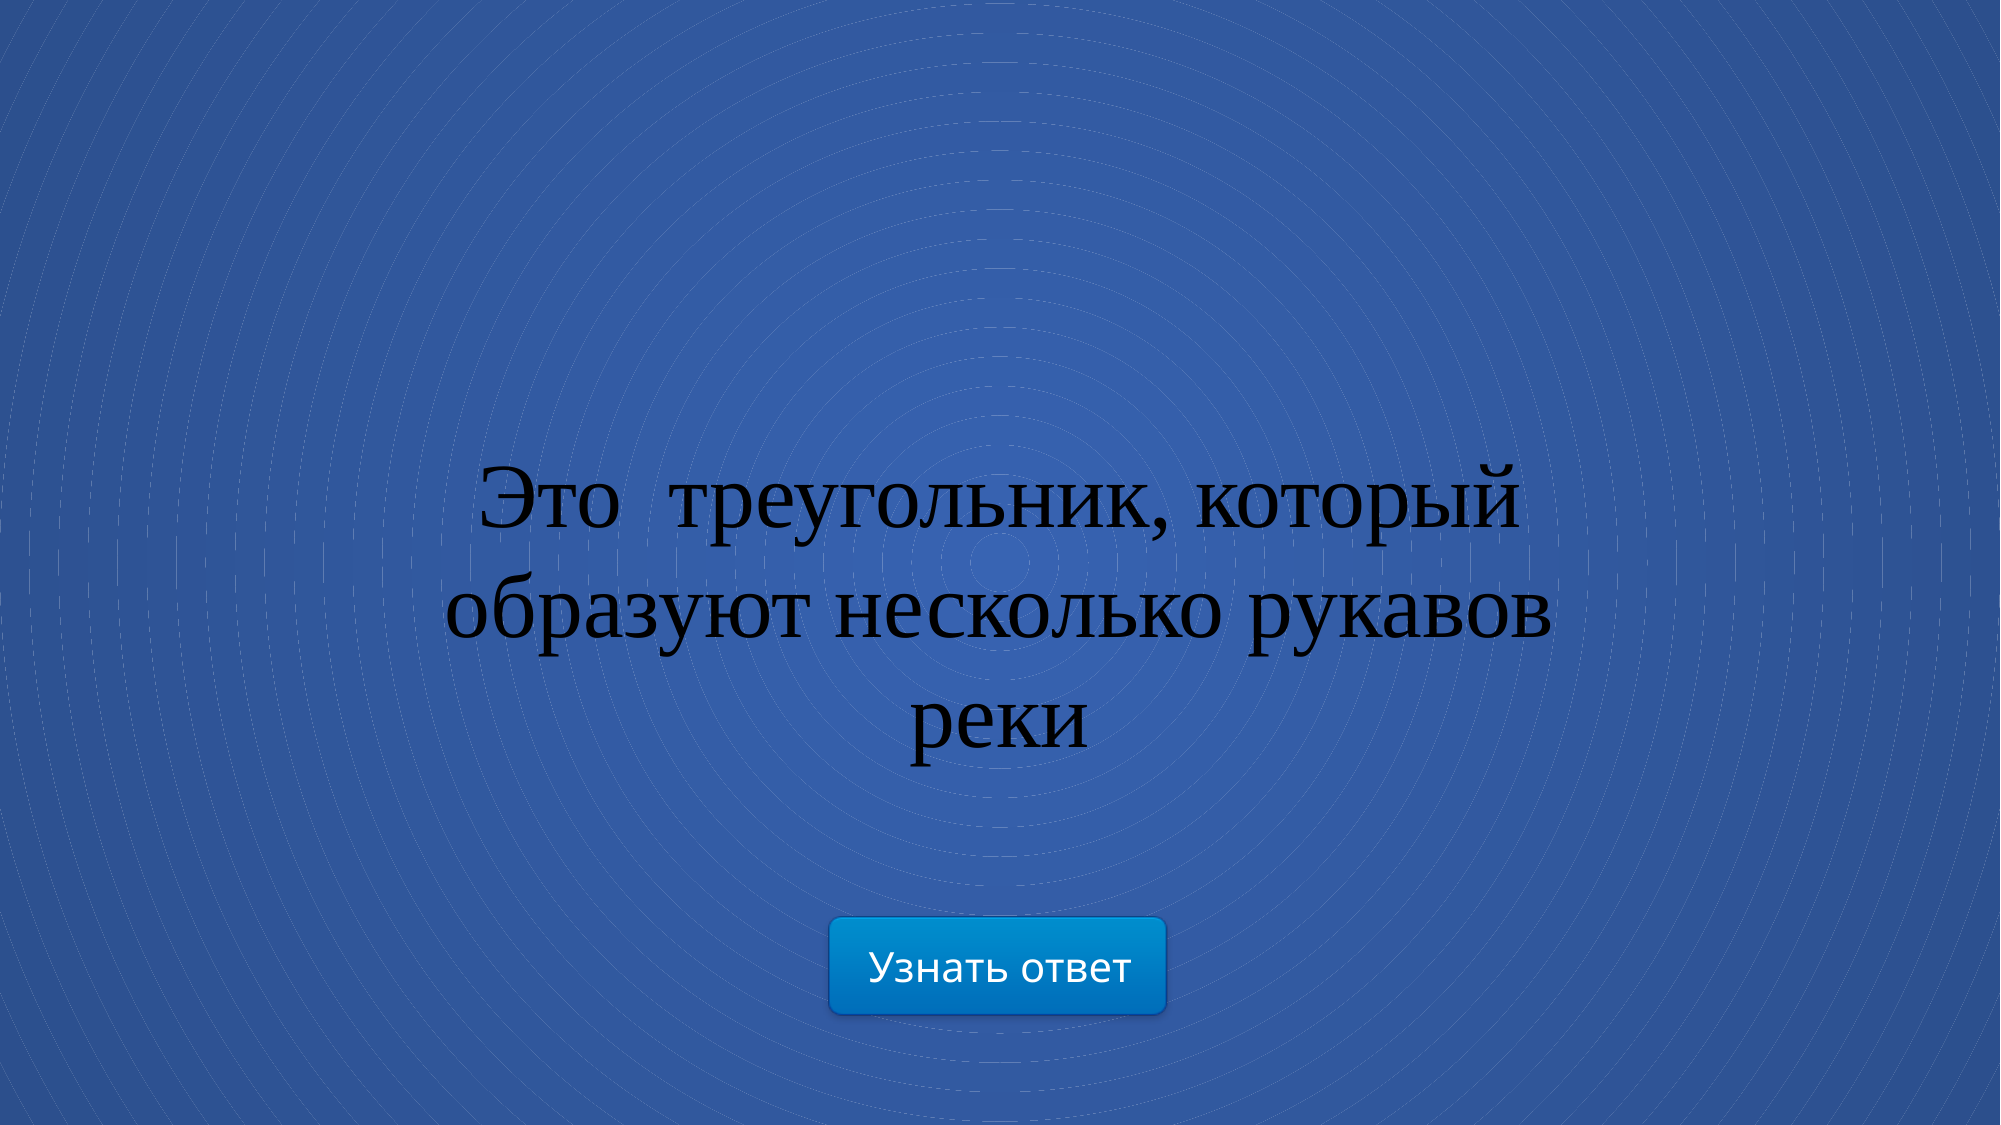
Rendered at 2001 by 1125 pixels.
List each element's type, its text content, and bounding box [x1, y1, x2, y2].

picture [793, 902, 1180, 1035]
text_box Это треугольник, который образуют несколько рукавов реки [403, 428, 1598, 774]
